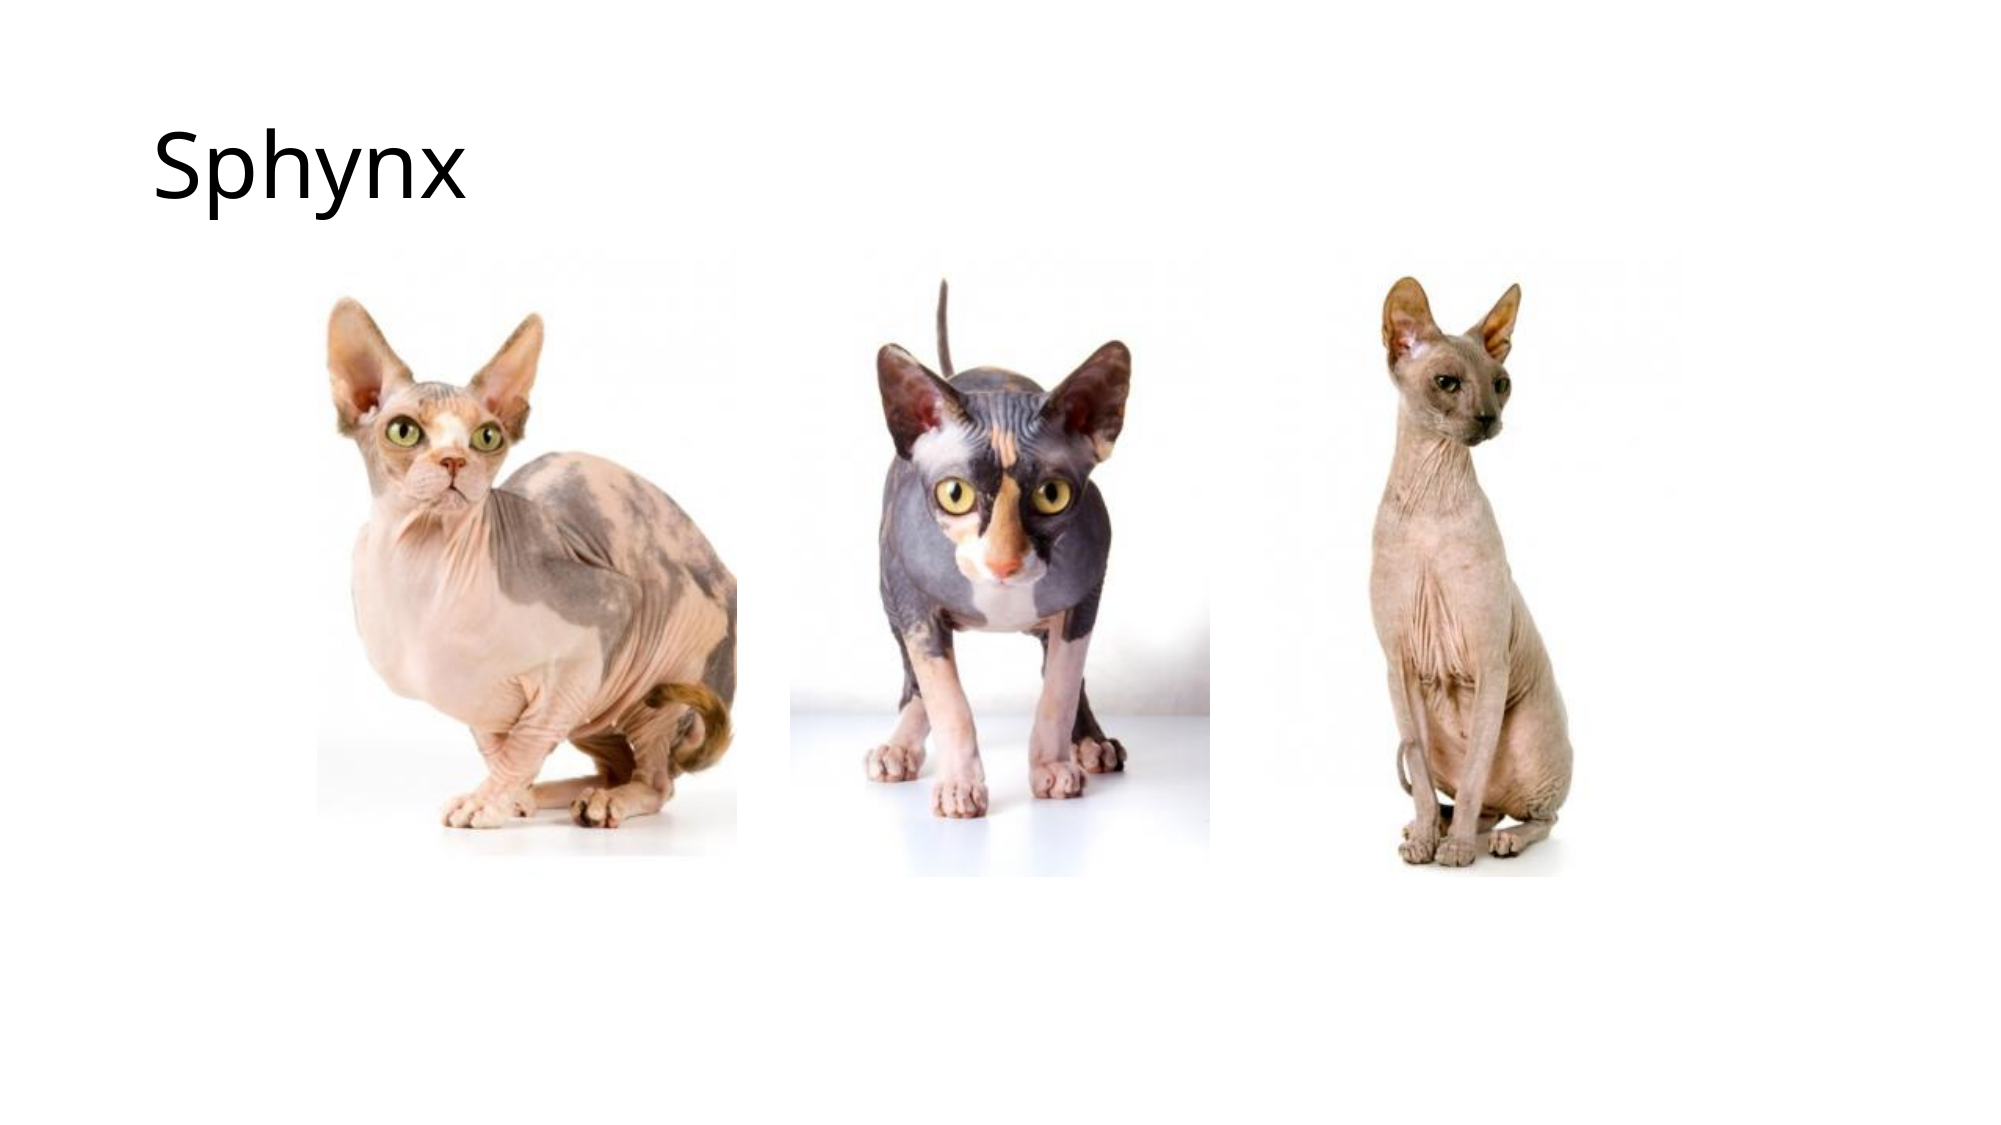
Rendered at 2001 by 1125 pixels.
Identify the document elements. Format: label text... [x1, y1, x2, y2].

picture [317, 248, 737, 877]
picture [1263, 248, 1683, 877]
picture [790, 248, 1210, 877]
title Sphynx [137, 59, 1863, 278]
